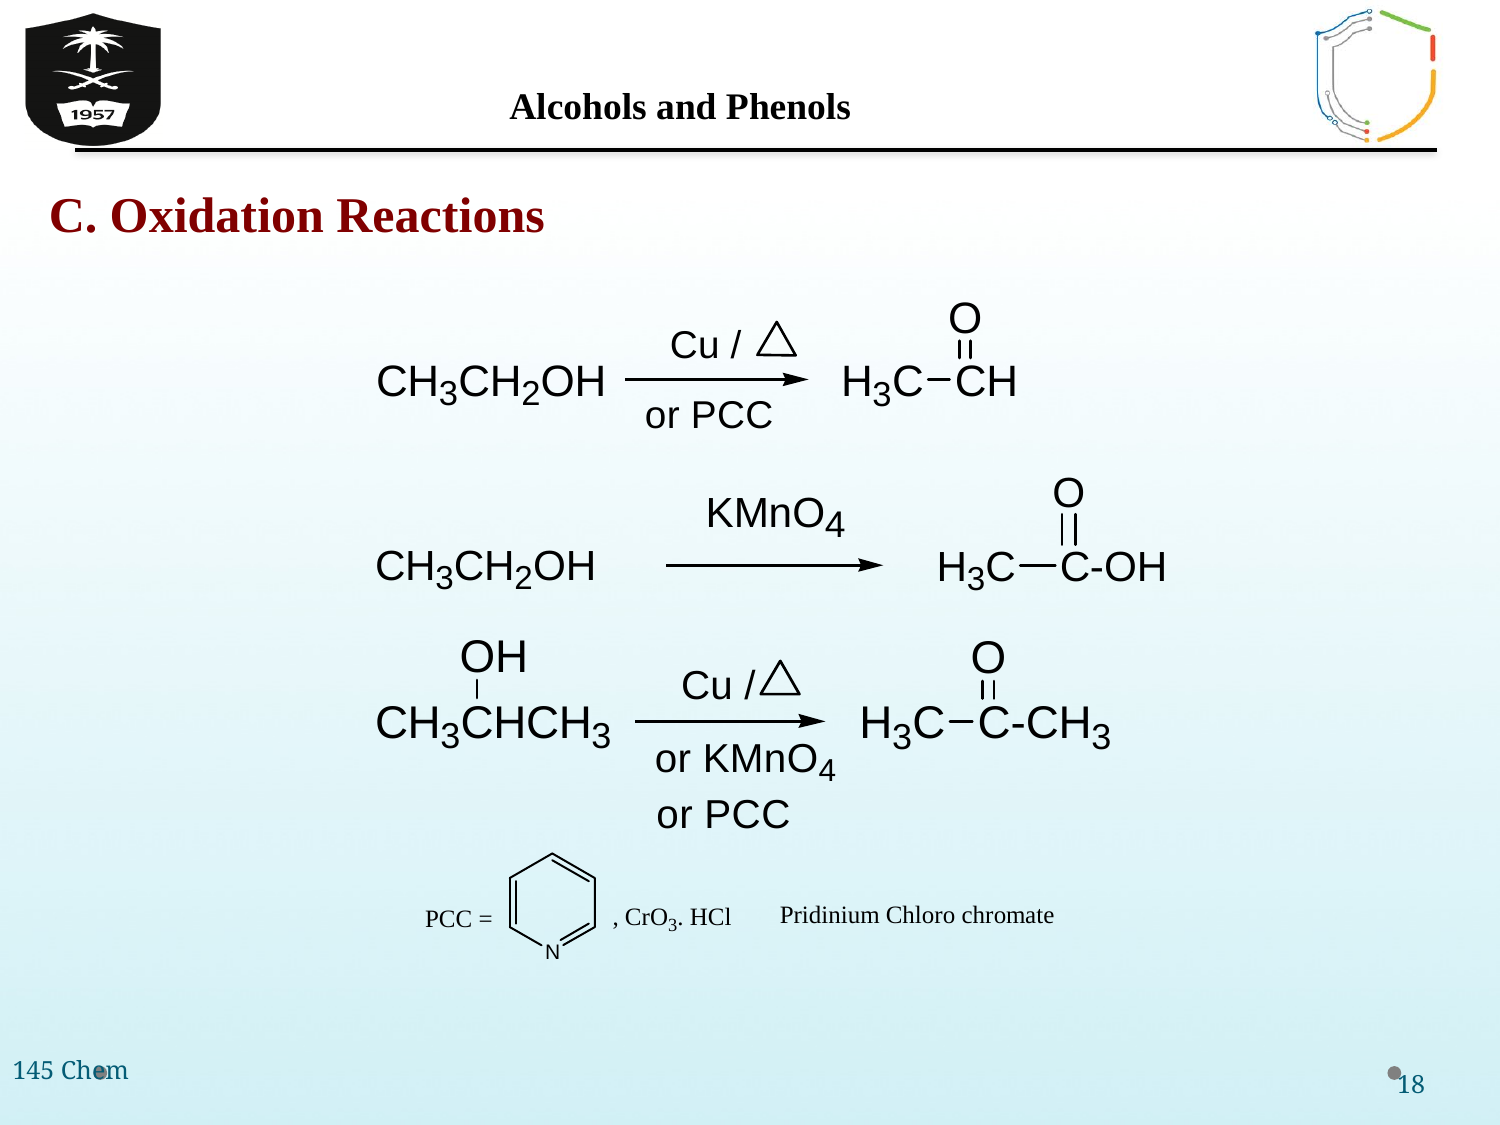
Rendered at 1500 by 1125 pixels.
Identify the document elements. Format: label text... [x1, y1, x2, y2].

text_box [374, 637, 1112, 838]
text_box 18 [1299, 1042, 1425, 1103]
text_box Alcohols and Phenols [494, 74, 866, 135]
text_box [424, 849, 1055, 960]
picture [0, 0, 1500, 1125]
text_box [375, 299, 1018, 438]
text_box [374, 474, 1168, 592]
text_box 145 Chem [12, 1024, 563, 1085]
text_box C. Oxidation Reactions [33, 174, 560, 250]
